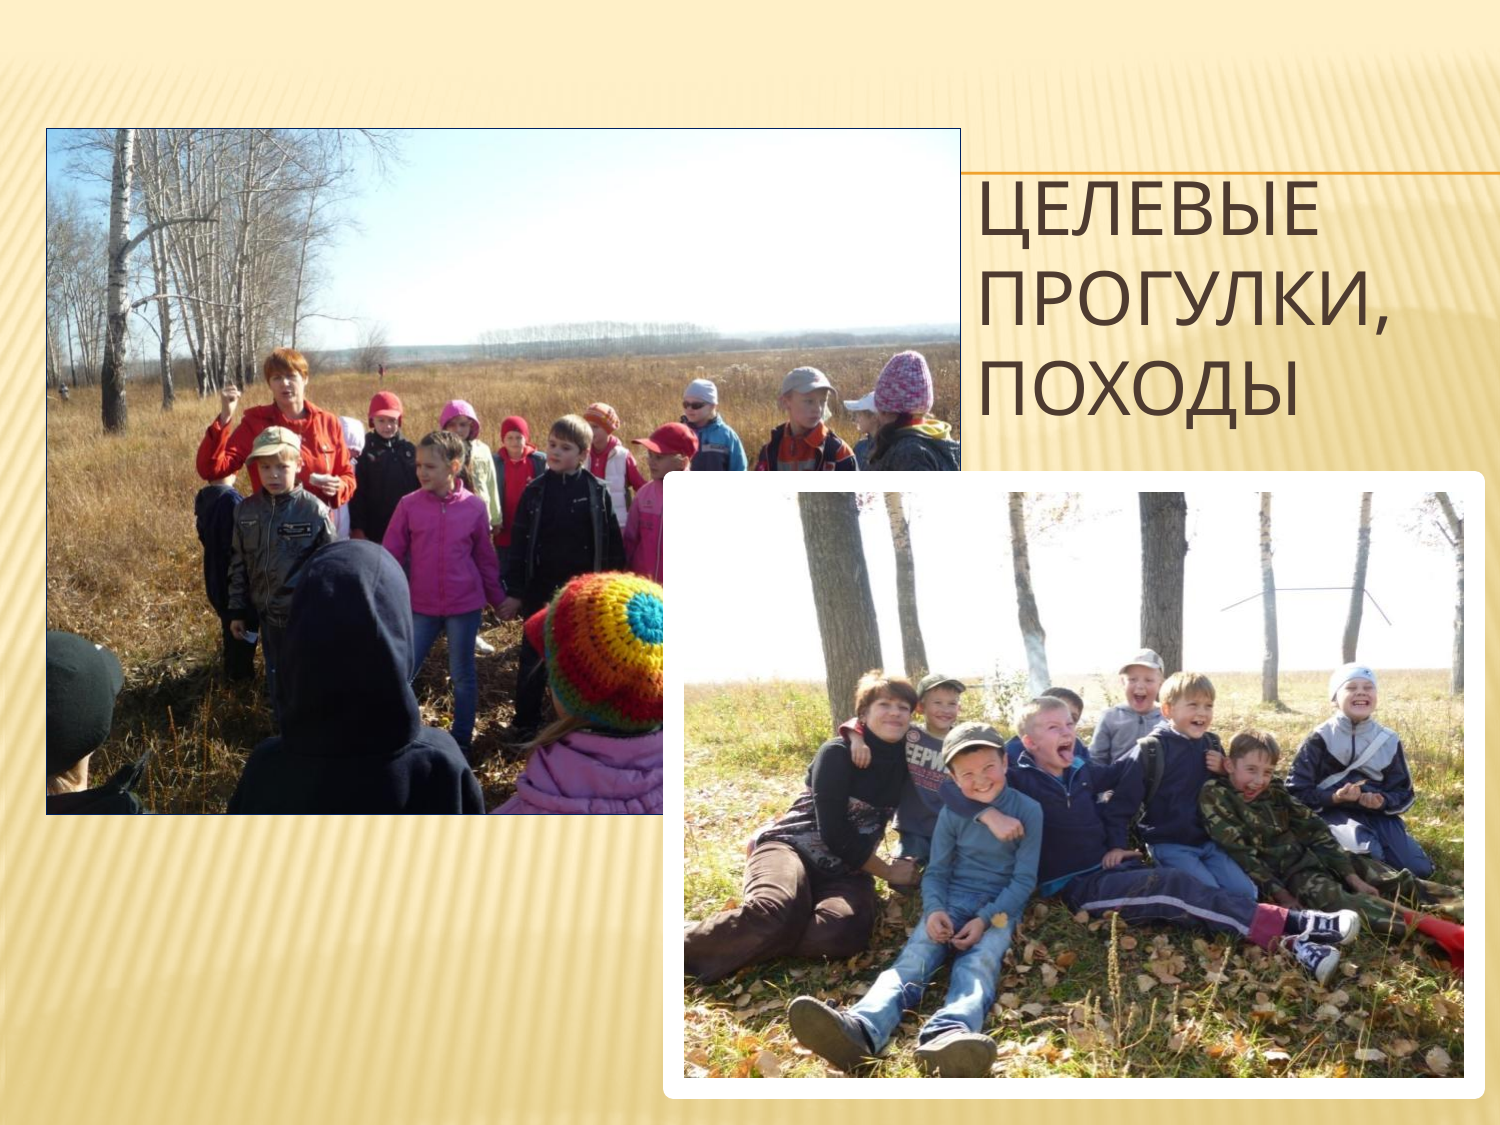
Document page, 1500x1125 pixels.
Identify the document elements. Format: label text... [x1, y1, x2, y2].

picture [683, 491, 1465, 1078]
title целевые прогулки, походы [960, 75, 1475, 471]
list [46, 128, 962, 815]
